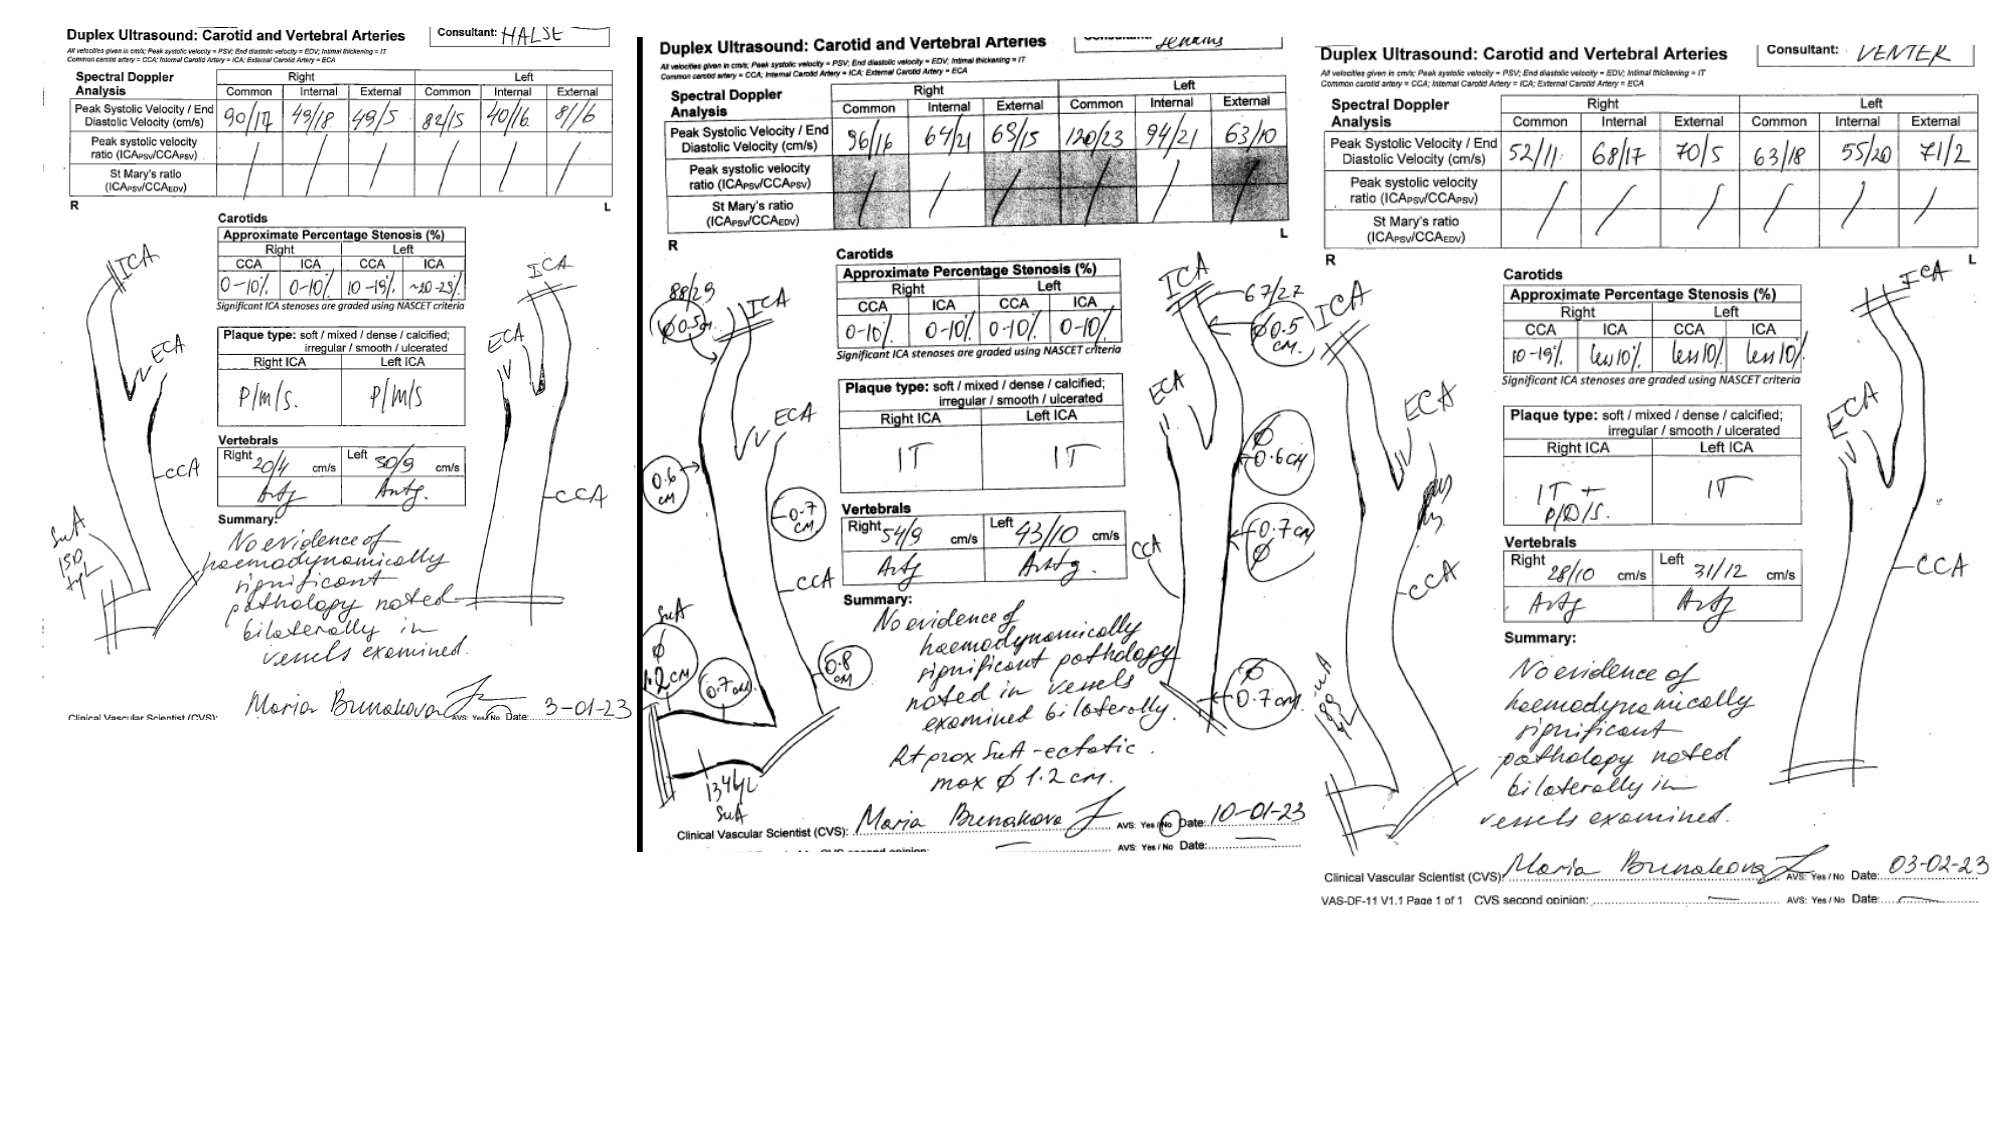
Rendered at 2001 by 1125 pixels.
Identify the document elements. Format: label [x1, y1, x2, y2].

picture [31, 27, 2000, 909]
